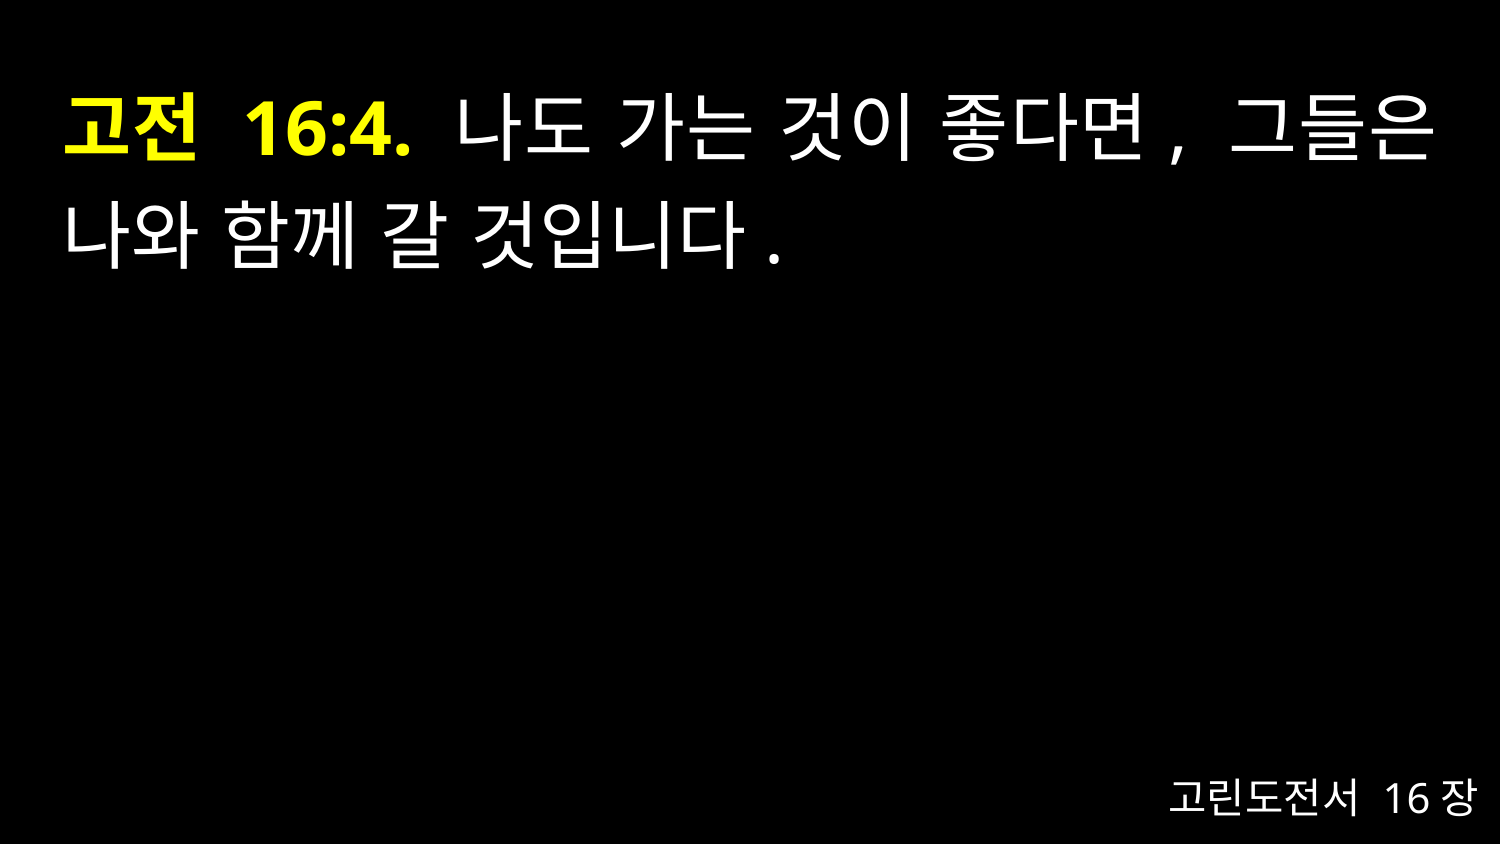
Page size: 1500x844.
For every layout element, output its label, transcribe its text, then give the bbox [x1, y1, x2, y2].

subtitle 고린도전서 16장 [916, 770, 1500, 844]
title 고전 16:4. 나도 가는 것이 좋다면, 그들은 나와 함께 갈 것입니다. [0, 0, 1500, 844]
